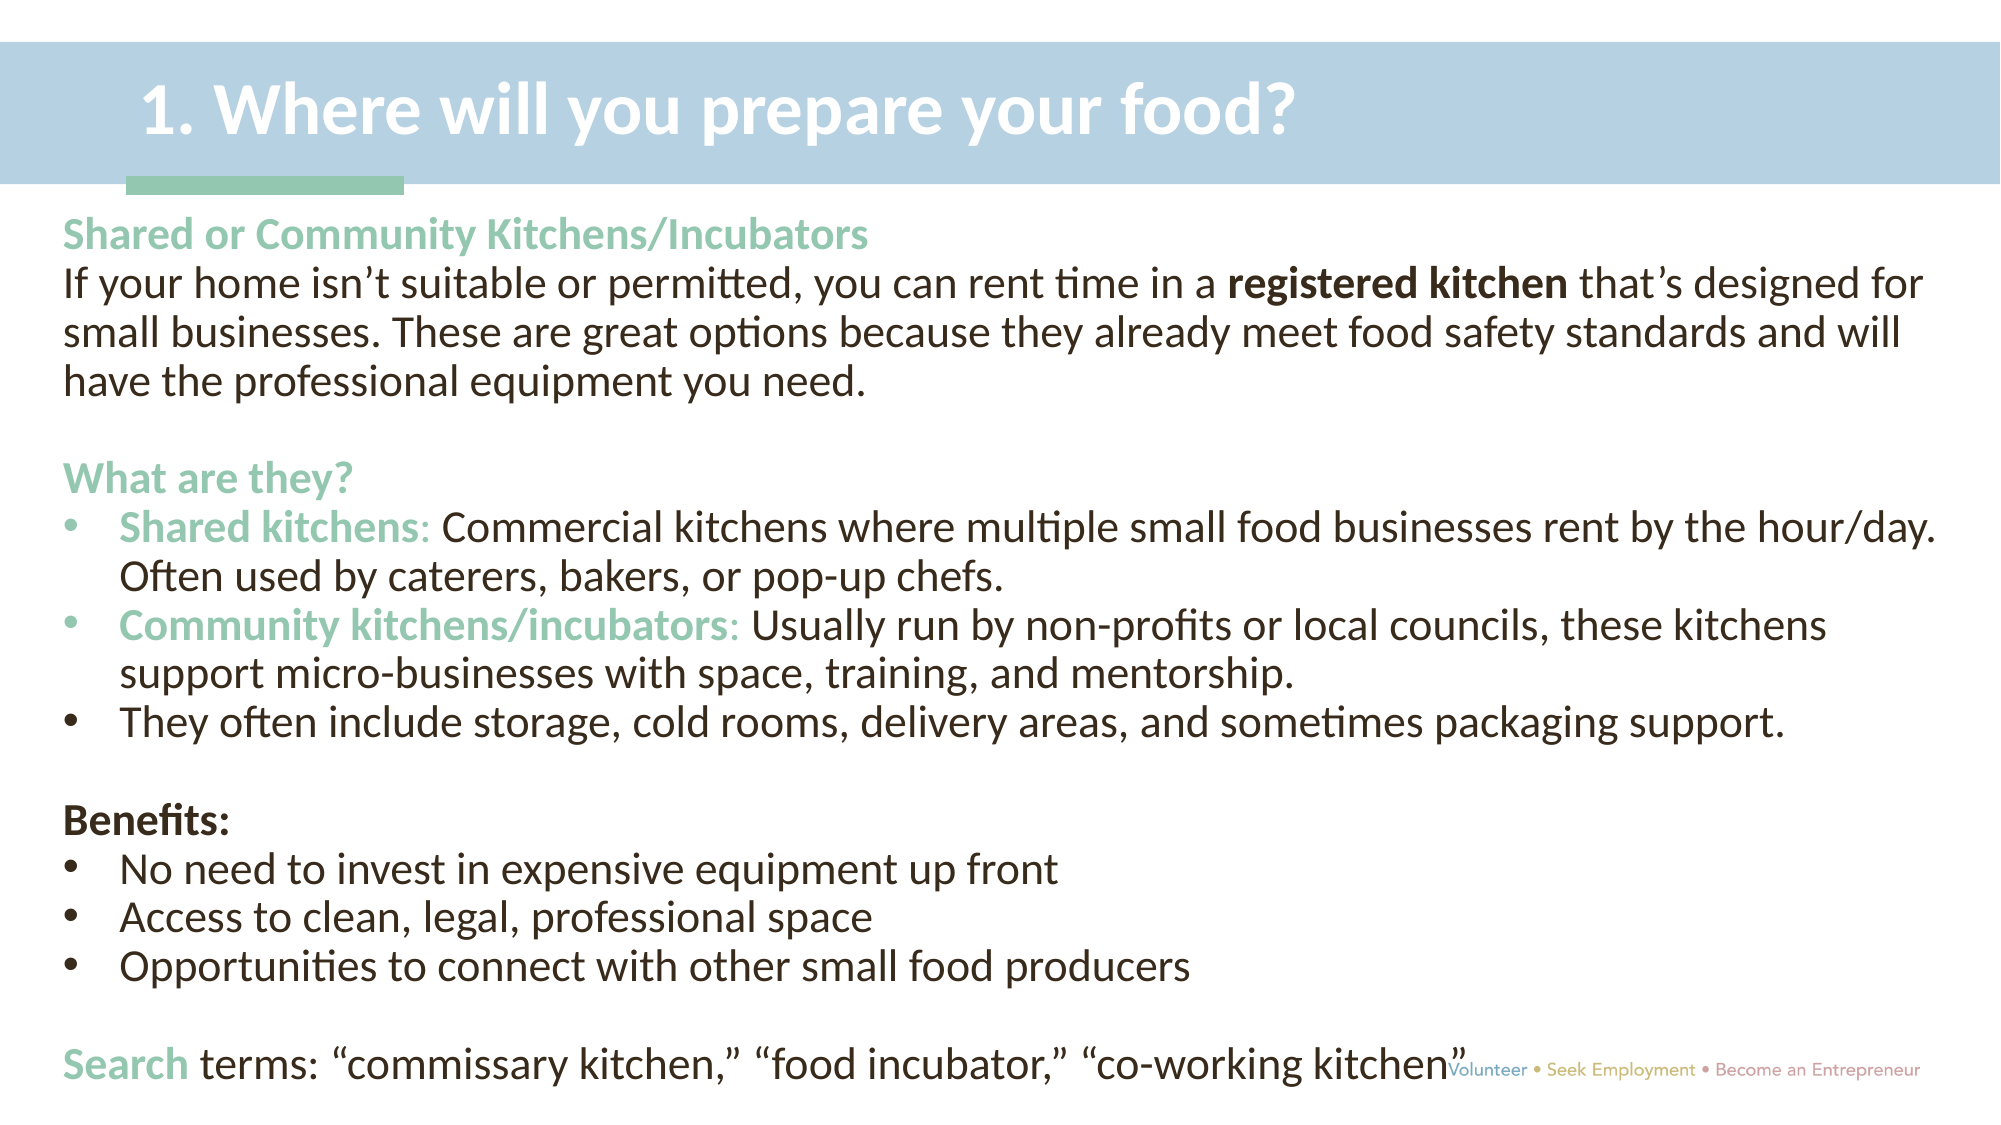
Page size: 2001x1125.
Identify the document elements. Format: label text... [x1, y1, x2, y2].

list Shared or Community Kitchens/Incubators If your home isn’t suitable or permitted, you can rent time in a registered kitchen that’s designed for small businesses. These are great options because they already meet food safety standards and will have the professional equipment you need. What are they? Shared kitchens: Commercial kitchens where multiple small food businesses rent by the hour/day. Often used by caterers, bakers, or pop-up chefs. Community kitchens/incubators: Usually run by non-profits or local councils, these kitchens support micro-businesses with space, training, and mentorship. They often include storage, cold rooms, delivery areas, and sometimes packaging support. Benefits: No need to invest in expensive equipment up front Access to clean, legal, professional space Opportunities to connect with other small food producers Search terms: “commissary kitchen,” “food incubator,” “co-working kitchen” [48, 202, 1959, 970]
picture [1418, 1046, 1971, 1103]
list 1. Where will you prepare your food? [123, 51, 1913, 170]
